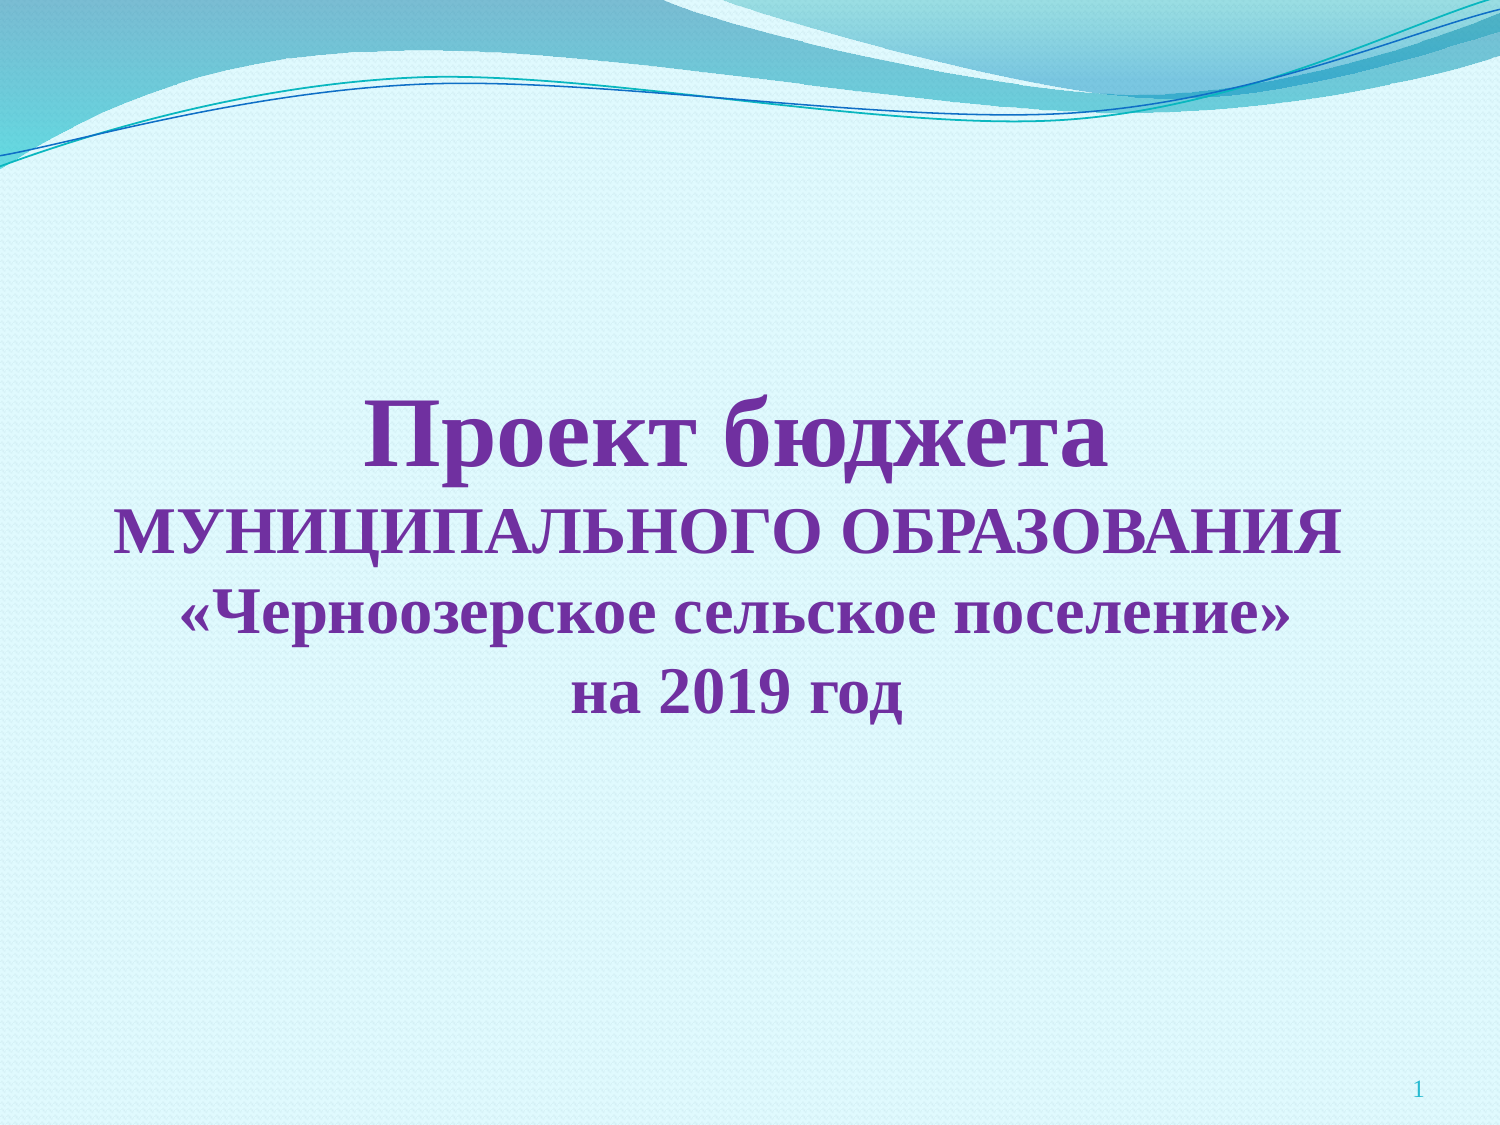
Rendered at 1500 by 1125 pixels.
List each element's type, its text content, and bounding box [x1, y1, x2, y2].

title Проект бюджета МУНИЦИПАЛЬНОГО ОБРАЗОВАНИЯ «Черноозерское сельское поселение» на 2019 год [0, 0, 1477, 727]
slide_number 1 [1299, 1042, 1425, 1103]
